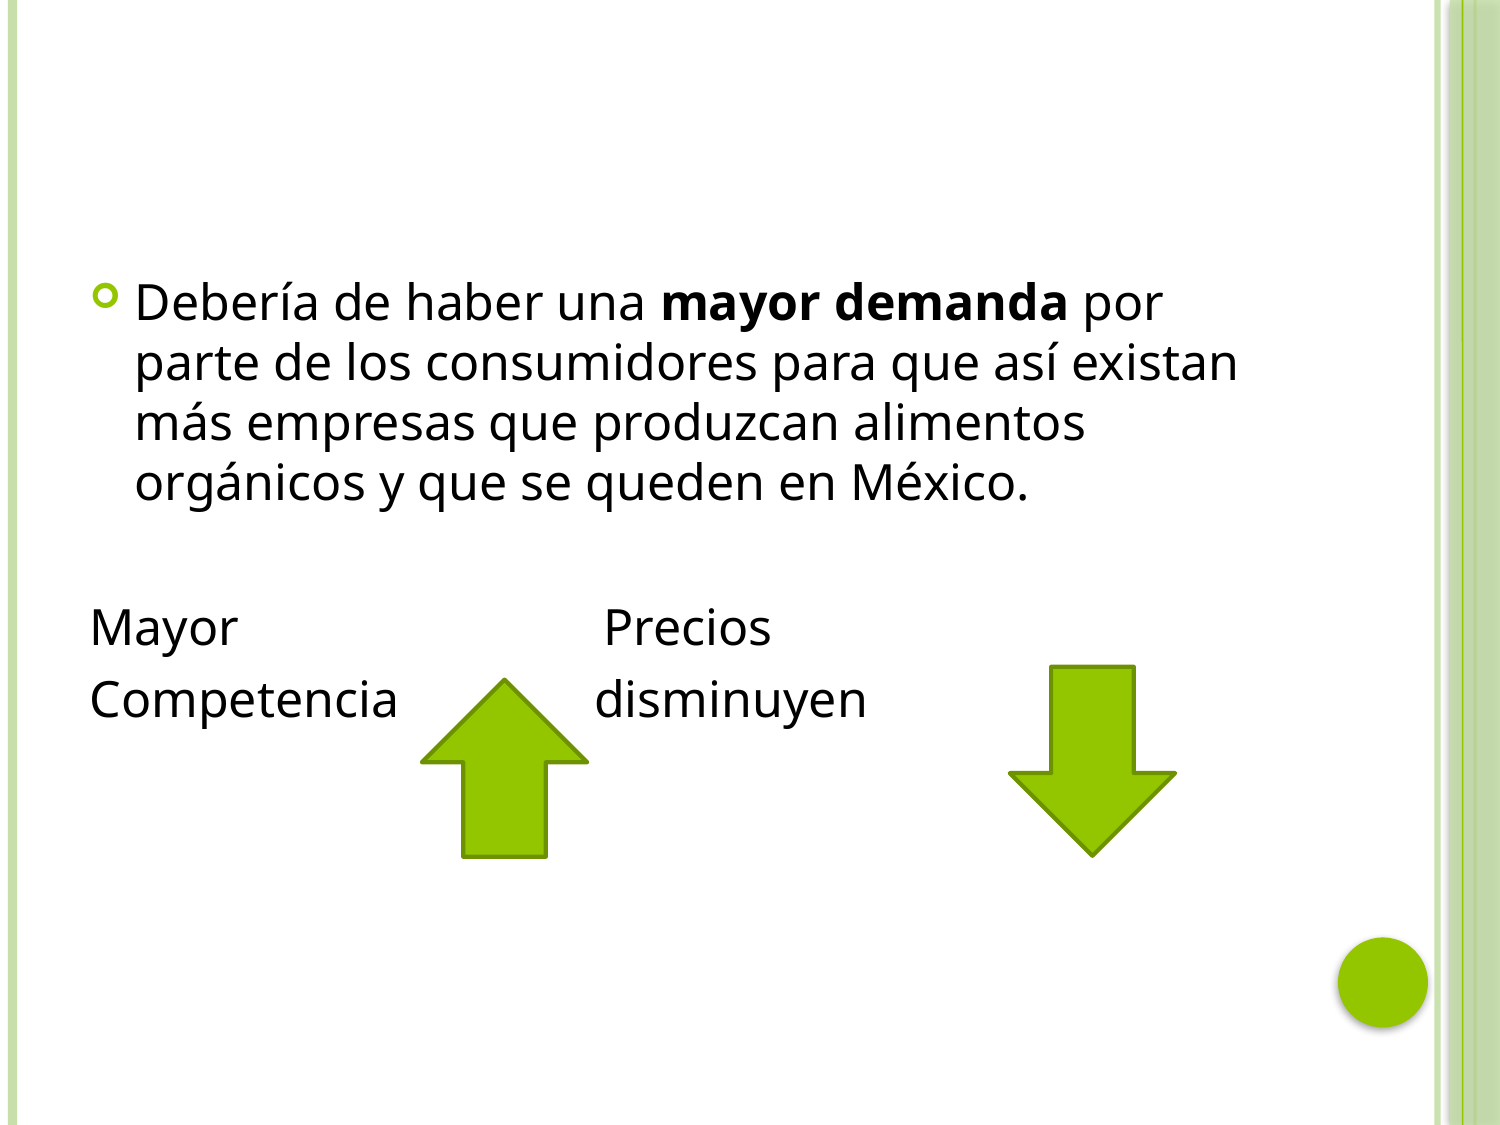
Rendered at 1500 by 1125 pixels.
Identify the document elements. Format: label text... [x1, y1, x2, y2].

text_box [1007, 664, 1178, 858]
list Debería de haber una mayor demanda por parte de los consumidores para que así existan más empresas que produzcan alimentos orgánicos y que se queden en México. Mayor Precios Competencia disminuyen [75, 262, 1300, 1062]
text_box [419, 677, 590, 859]
